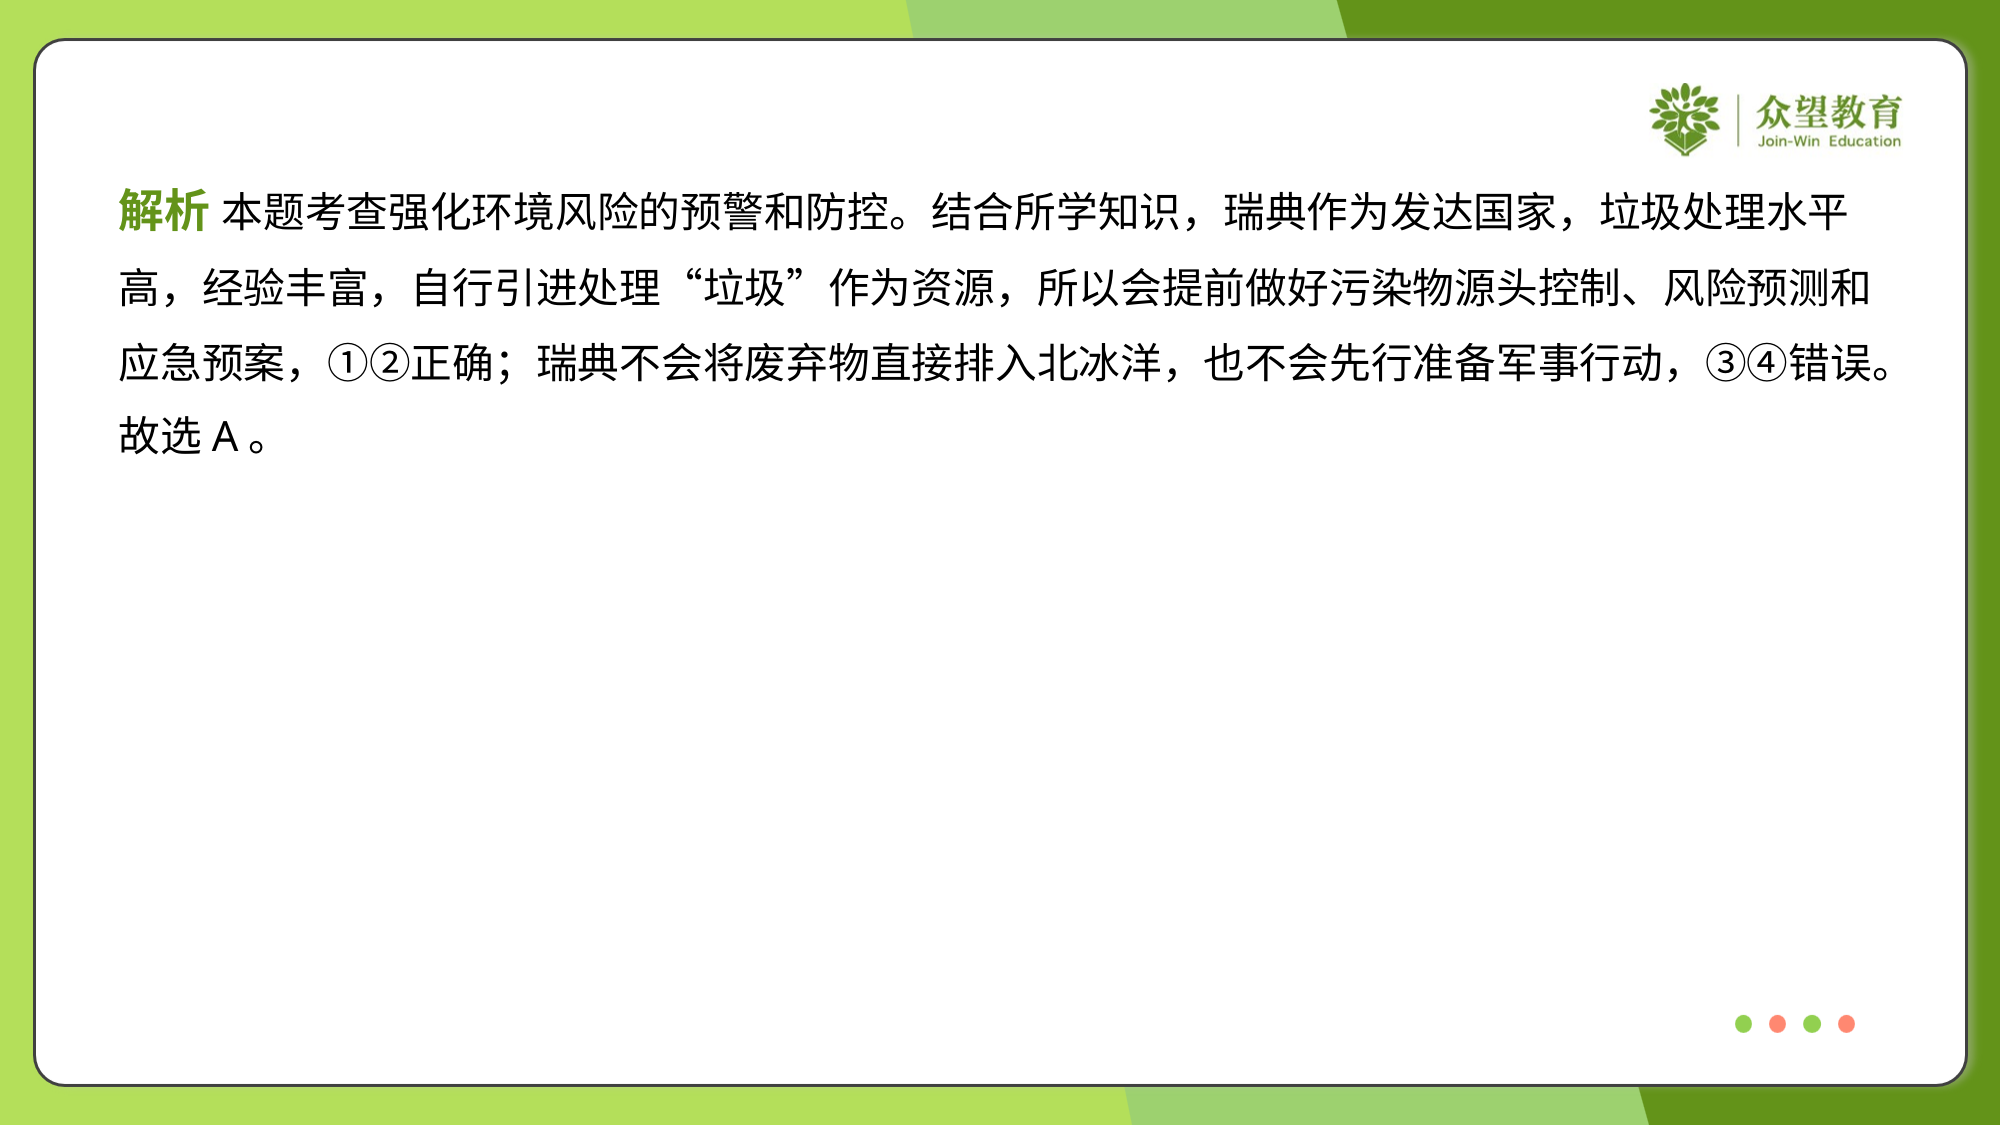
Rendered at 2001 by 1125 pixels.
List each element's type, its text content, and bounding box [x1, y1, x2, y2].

picture [0, 0, 2000, 1125]
text_box 解析 本题考查强化环境风险的预警和防控。结合所学知识，瑞典作为发达国家，垃圾处理水平 高，经验丰富，自行引进处理“垃圾”作为资源，所以会提前做好污染物源头控制、风险预测和 应急预案，①②正确；瑞典不会将废弃物直接排入北冰洋，也不会先行准备军事行动，③④错误。 故选A。 [118, 159, 1883, 452]
